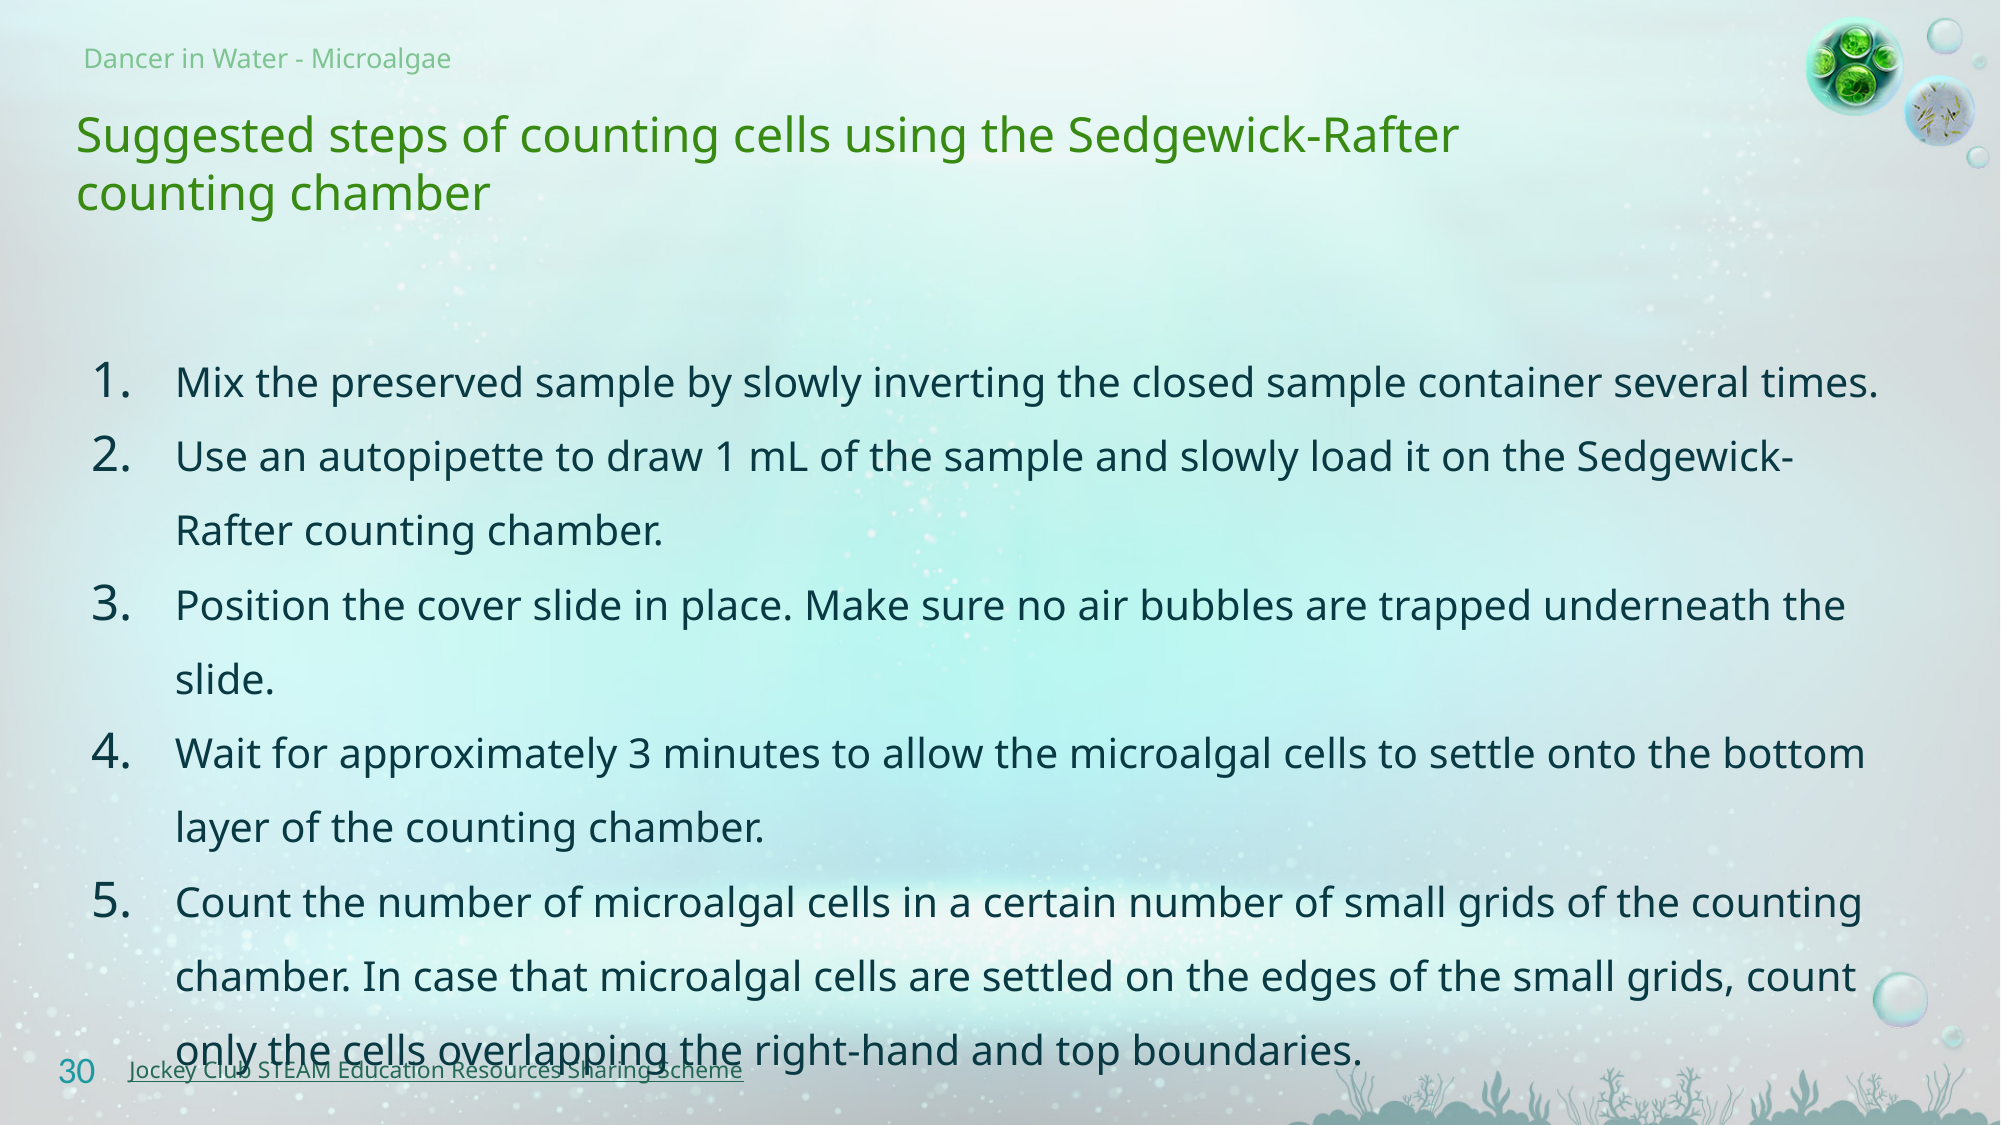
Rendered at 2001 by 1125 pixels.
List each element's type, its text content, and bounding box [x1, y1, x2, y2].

slide_number 30 [35, 1038, 118, 1099]
picture [0, 0, 2001, 1125]
title Suggested steps of counting cells using the Sedgewick-Rafter counting chamber [61, 96, 1571, 229]
list Mix the preserved sample by slowly inverting the closed sample container several times. Use an autopipette to draw 1 mL of the sample and slowly load it on the Sedgewick-Rafter counting chamber. Position the cover slide in place. Make sure no air bubbles are trapped underneath the slide. Wait for approximately 3 minutes to allow the microalgal cells to settle onto the bottom layer of the counting chamber. Count the number of microalgal cells in a certain number of small grids of the counting chamber. In case that microalgal cells are settled on the edges of the small grids, count only the cells overlapping the right-hand and top boundaries. [76, 323, 1904, 1113]
